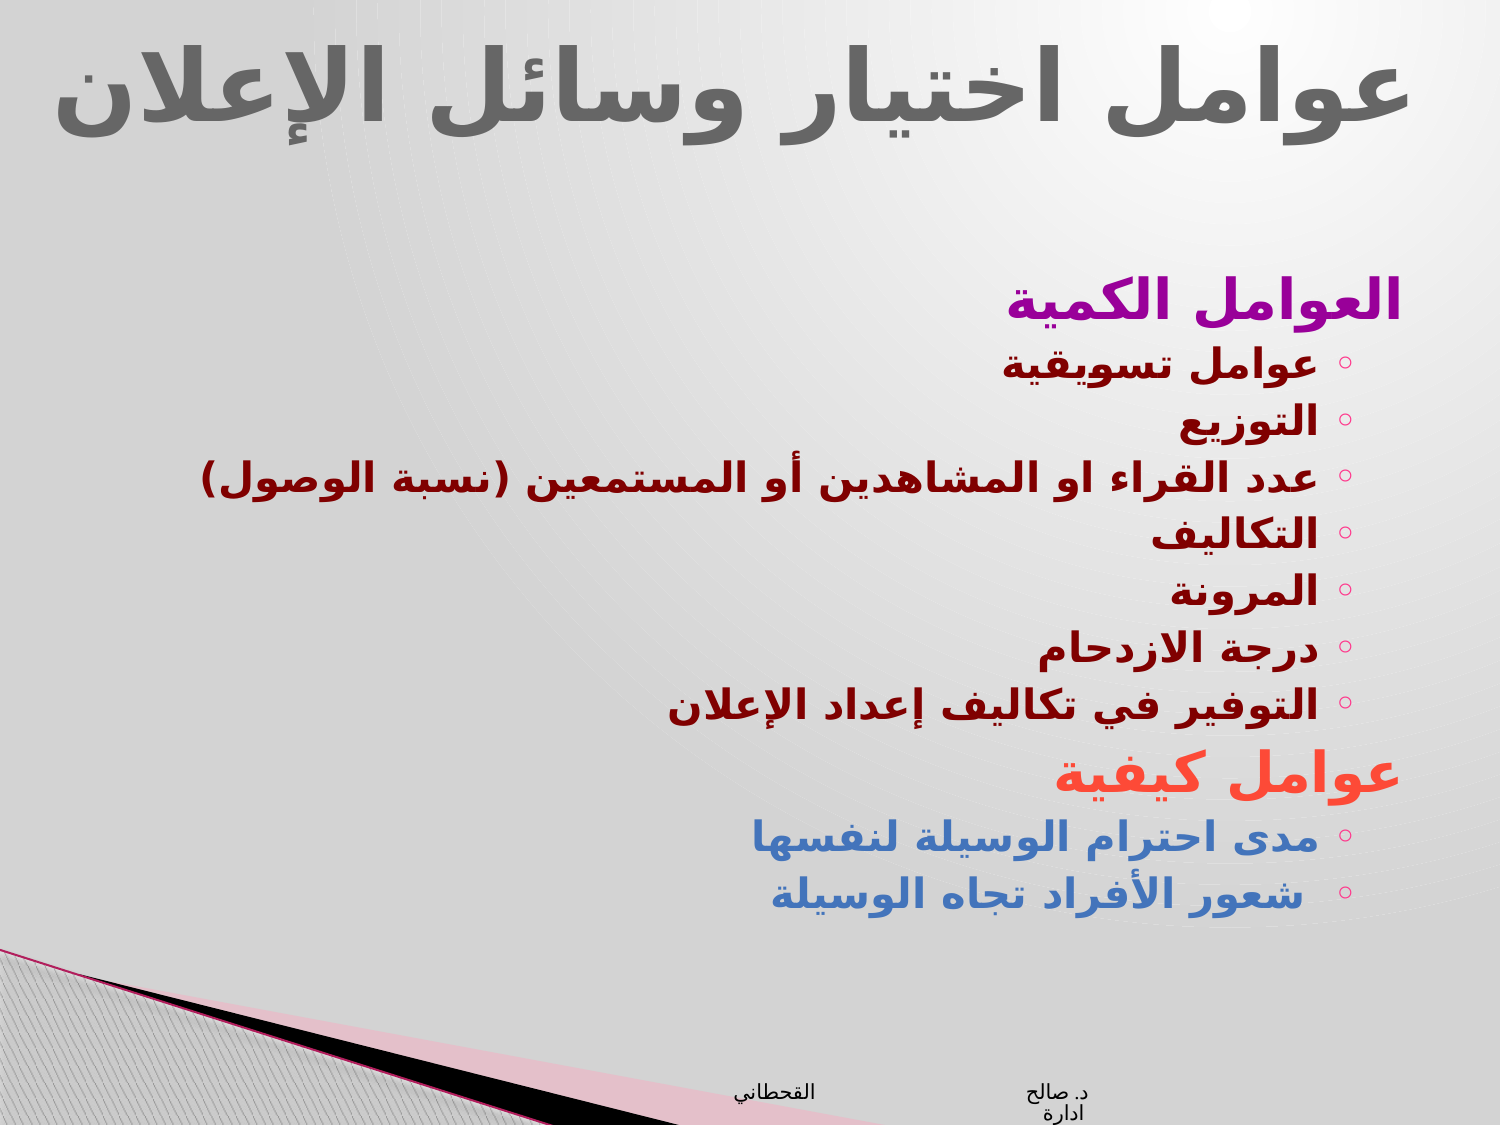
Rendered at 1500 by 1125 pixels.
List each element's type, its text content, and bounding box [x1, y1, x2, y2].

footer د. صالح القحطاني ادارة الترويج [718, 1051, 1105, 1112]
title عوامل اختيار وسائل الإعلان [37, 12, 1463, 150]
list العوامل الكمية عوامل تسويقية التوزيع عدد القراء او المشاهدين أو المستمعين (نسبة الوصول) التكاليف المرونة درجة الازدحام التوفير في تكاليف إعداد الإعلان عوامل كيفية مدى احترام الوسيلة لنفسها شعور الأفراد تجاه الوسيلة [76, 255, 1437, 1049]
